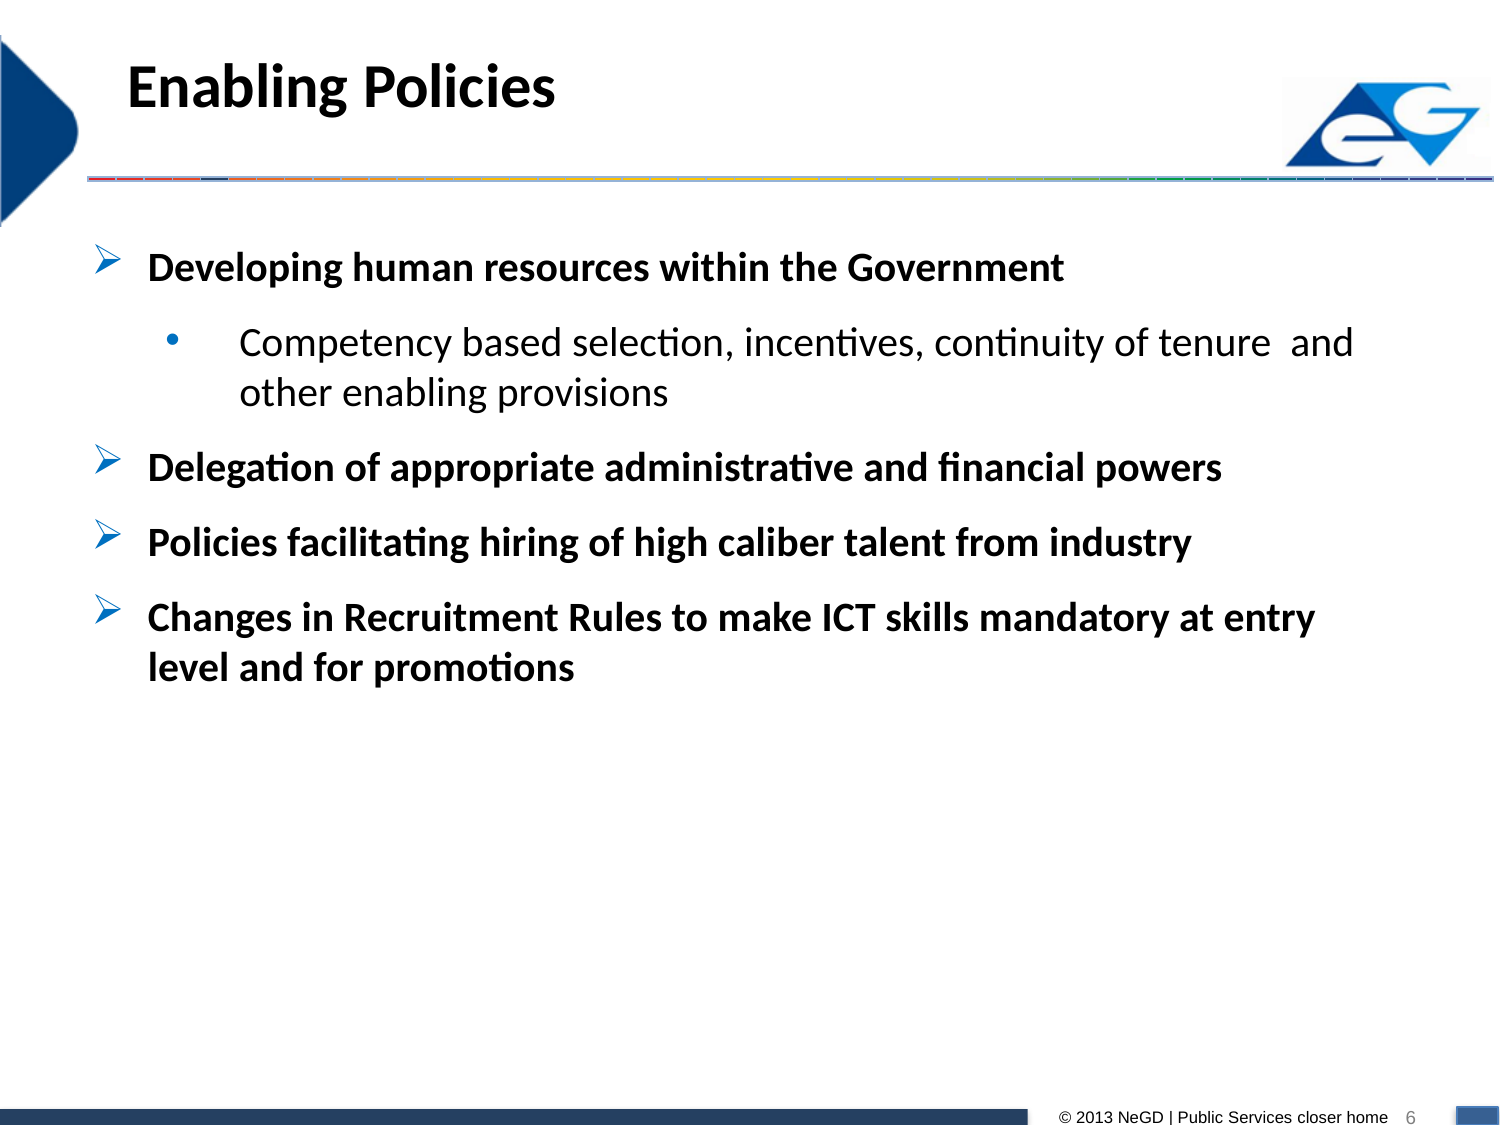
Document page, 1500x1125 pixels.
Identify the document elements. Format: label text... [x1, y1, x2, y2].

list Enabling Policies [111, 37, 1273, 129]
picture [0, 35, 82, 227]
picture [1282, 77, 1491, 172]
list Developing human resources within the Government Competency based selection, incentives, continuity of tenure and other enabling provisions Delegation of appropriate administrative and financial powers Policies facilitating hiring of high caliber talent from industry Changes in Recruitment Rules to make ICT skills mandatory at entry level and for promotions [76, 231, 1400, 1024]
